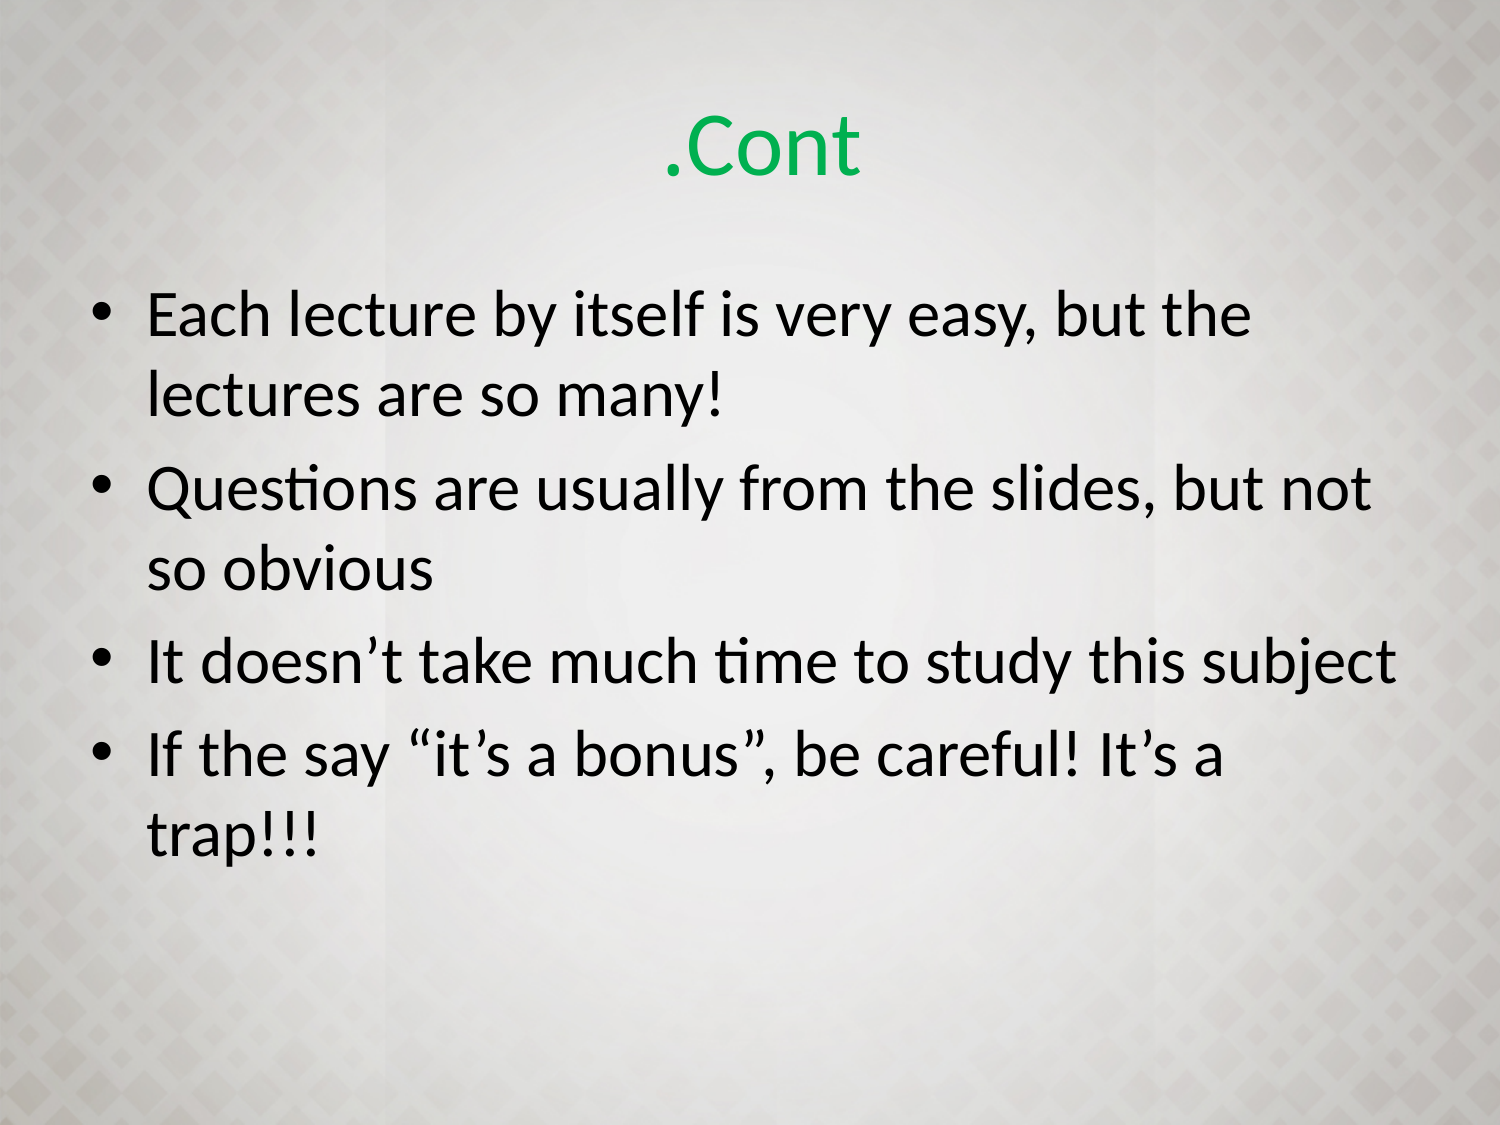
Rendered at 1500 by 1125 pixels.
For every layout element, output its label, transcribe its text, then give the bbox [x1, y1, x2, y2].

list Each lecture by itself is very easy, but the lectures are so many! Questions are usually from the slides, but not so obvious It doesn’t take much time to study this subject If the say “it’s a bonus”, be careful! It’s a trap!!! [75, 262, 1425, 1005]
picture [0, 0, 1500, 1125]
title Cont. [75, 45, 1425, 233]
